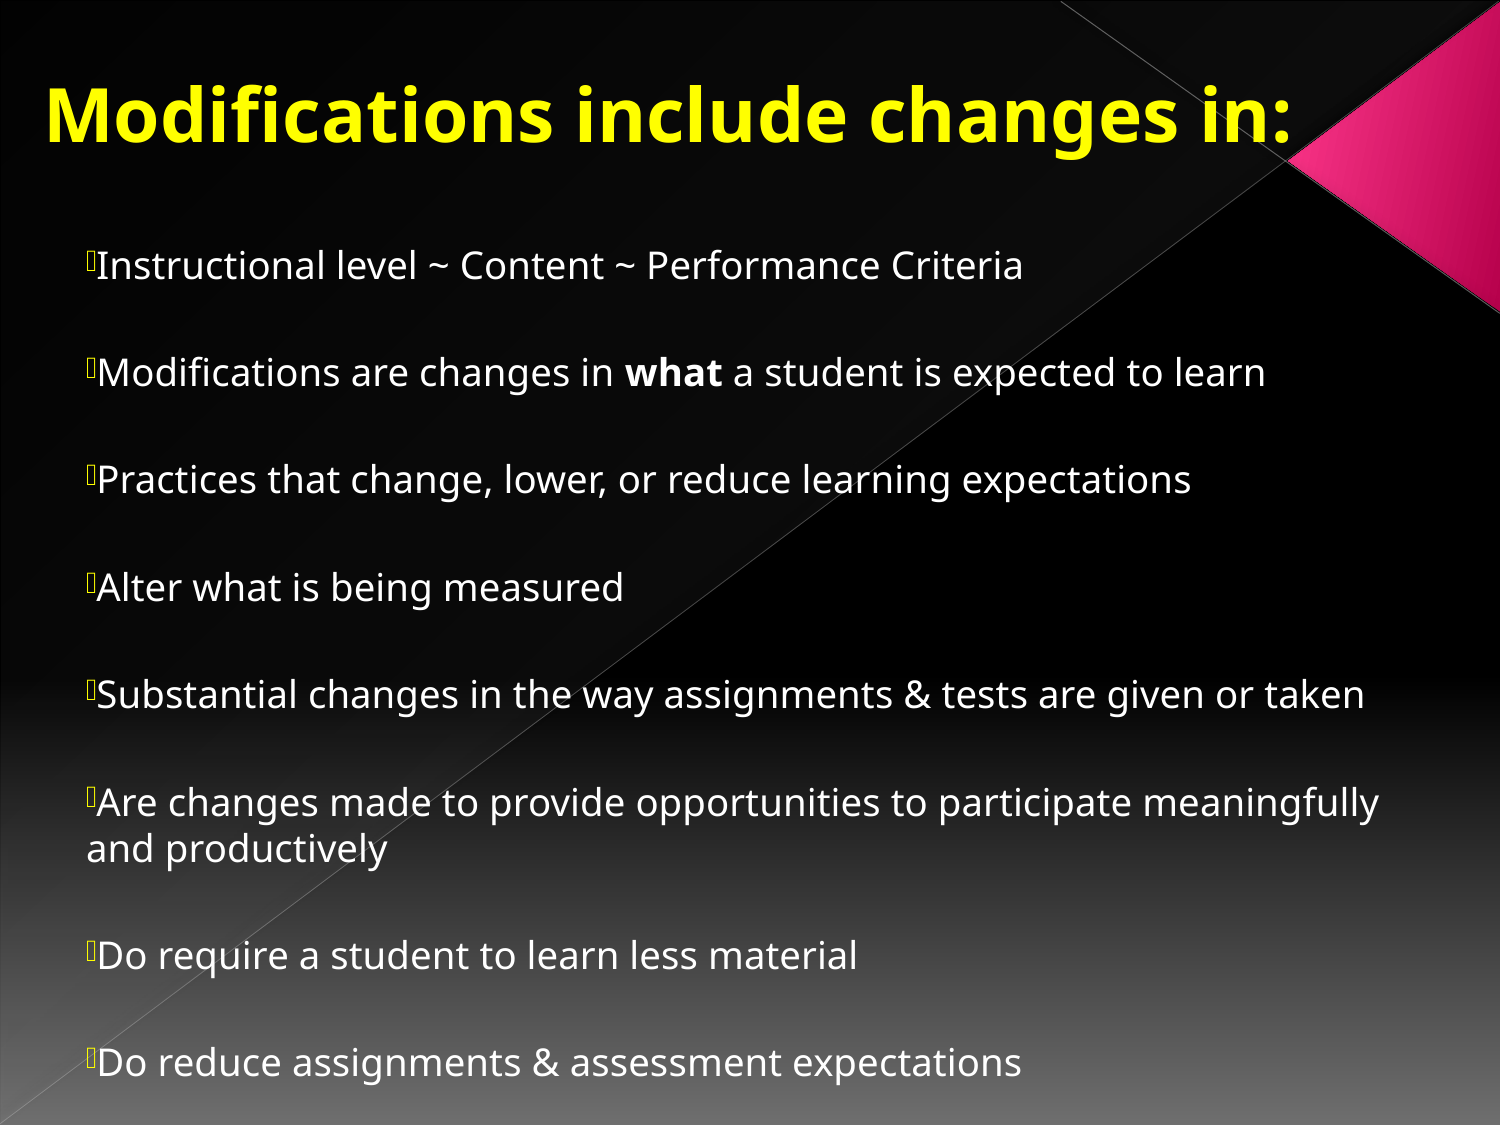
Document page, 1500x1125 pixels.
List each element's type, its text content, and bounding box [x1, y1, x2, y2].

list Instructional level ~ Content ~ Performance Criteria Modifications are changes in what a student is expected to learn Practices that change, lower, or reduce learning expectations Alter what is being measured Substantial changes in the way assignments & tests are given or taken Are changes made to provide opportunities to participate meaningfully and productively Do require a student to learn less material Do reduce assignments & assessment expectations [62, 179, 1474, 1094]
title Modifications include changes in: [28, 44, 1323, 180]
